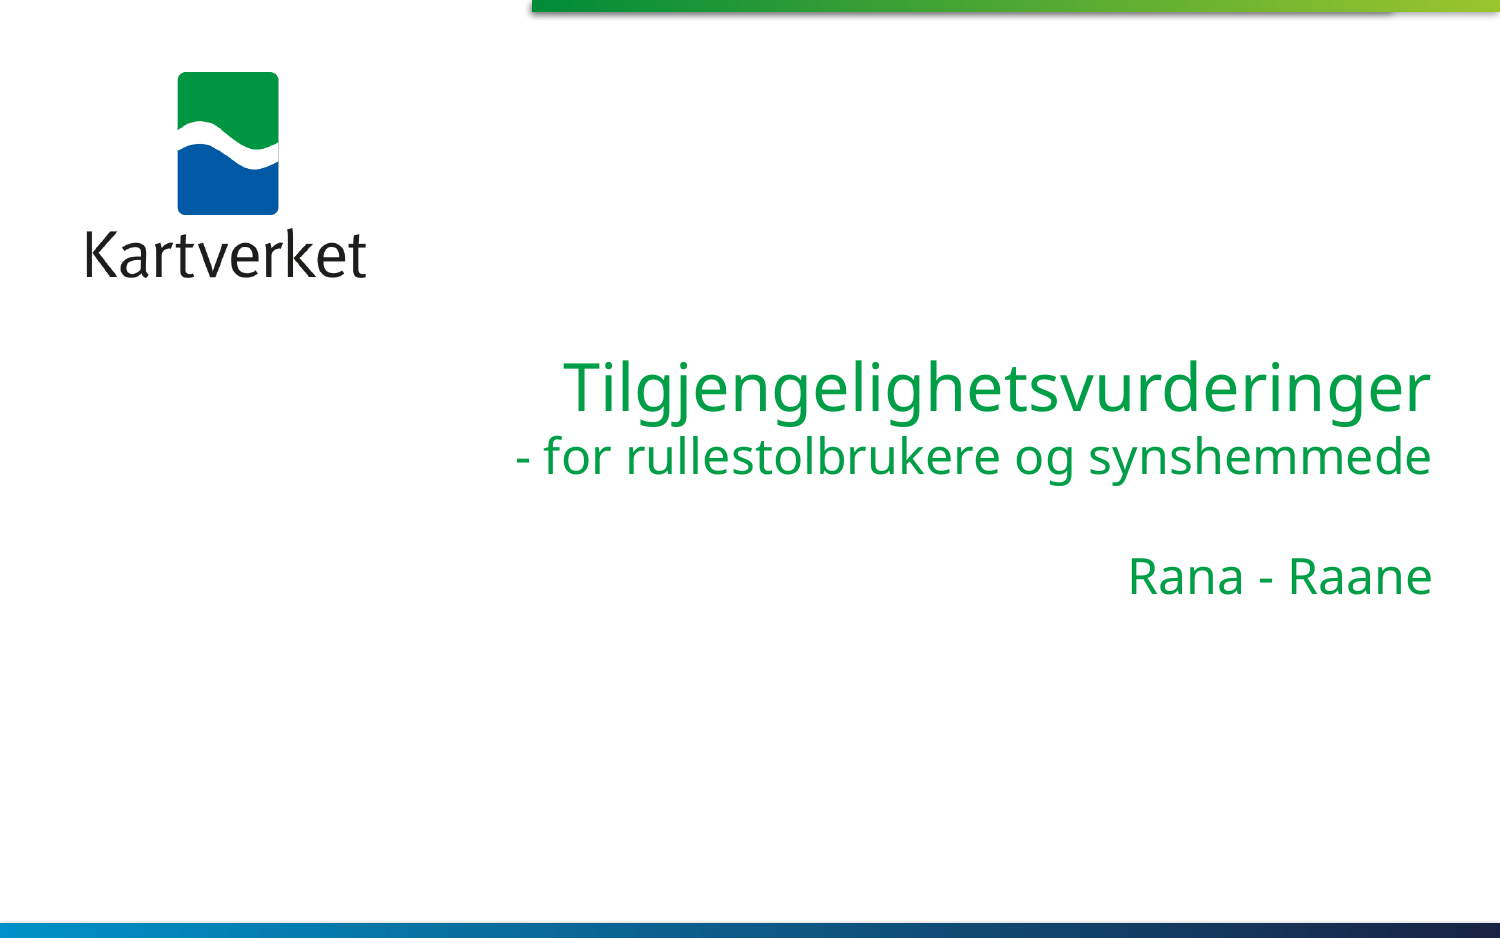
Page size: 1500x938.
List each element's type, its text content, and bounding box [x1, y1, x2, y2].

text_box Tilgjengelighetsvurderinger - for rullestolbrukere og synshemmede Rana - Raane [66, 337, 1449, 613]
